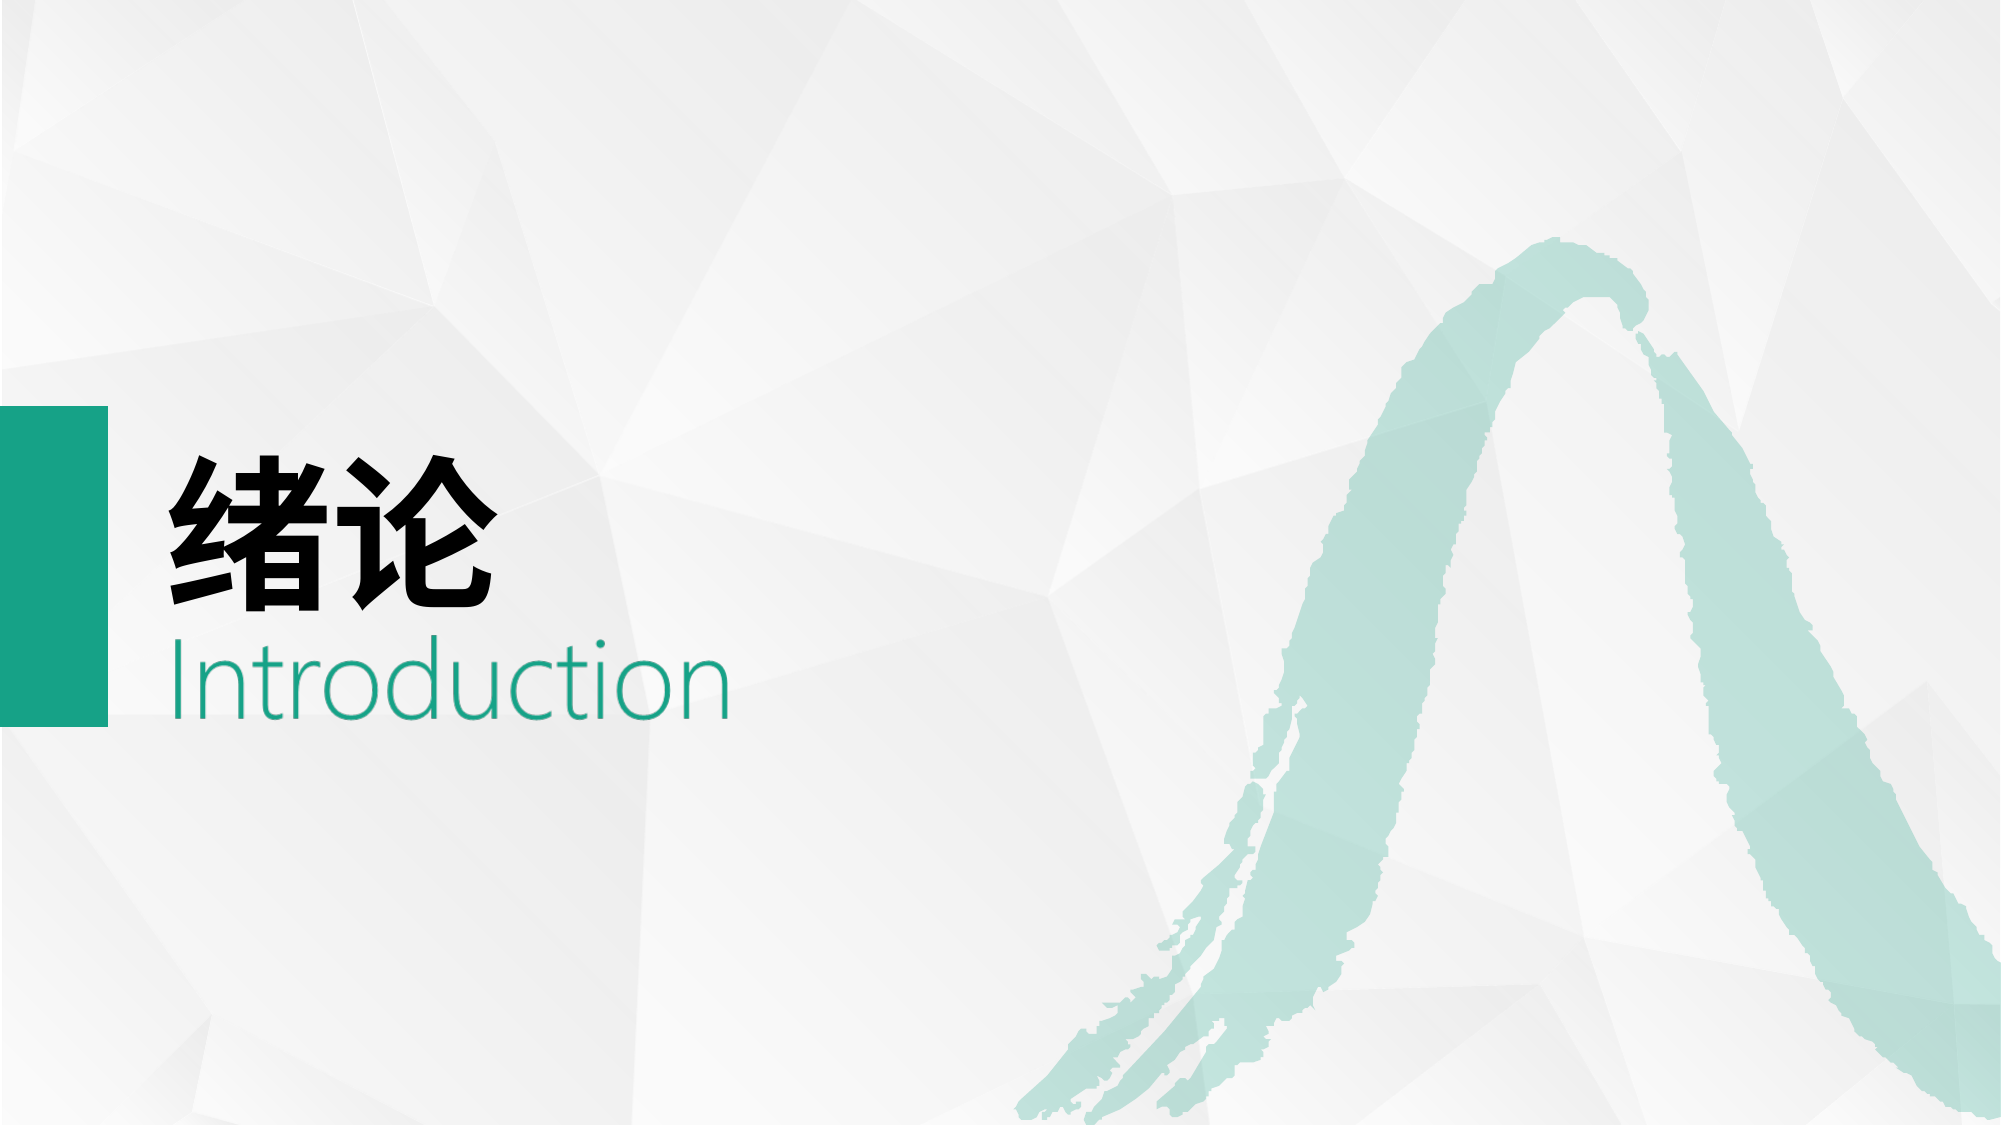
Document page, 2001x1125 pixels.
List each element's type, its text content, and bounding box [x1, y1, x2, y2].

picture [0, 0, 2001, 1125]
list 绪论 [151, 445, 1864, 647]
